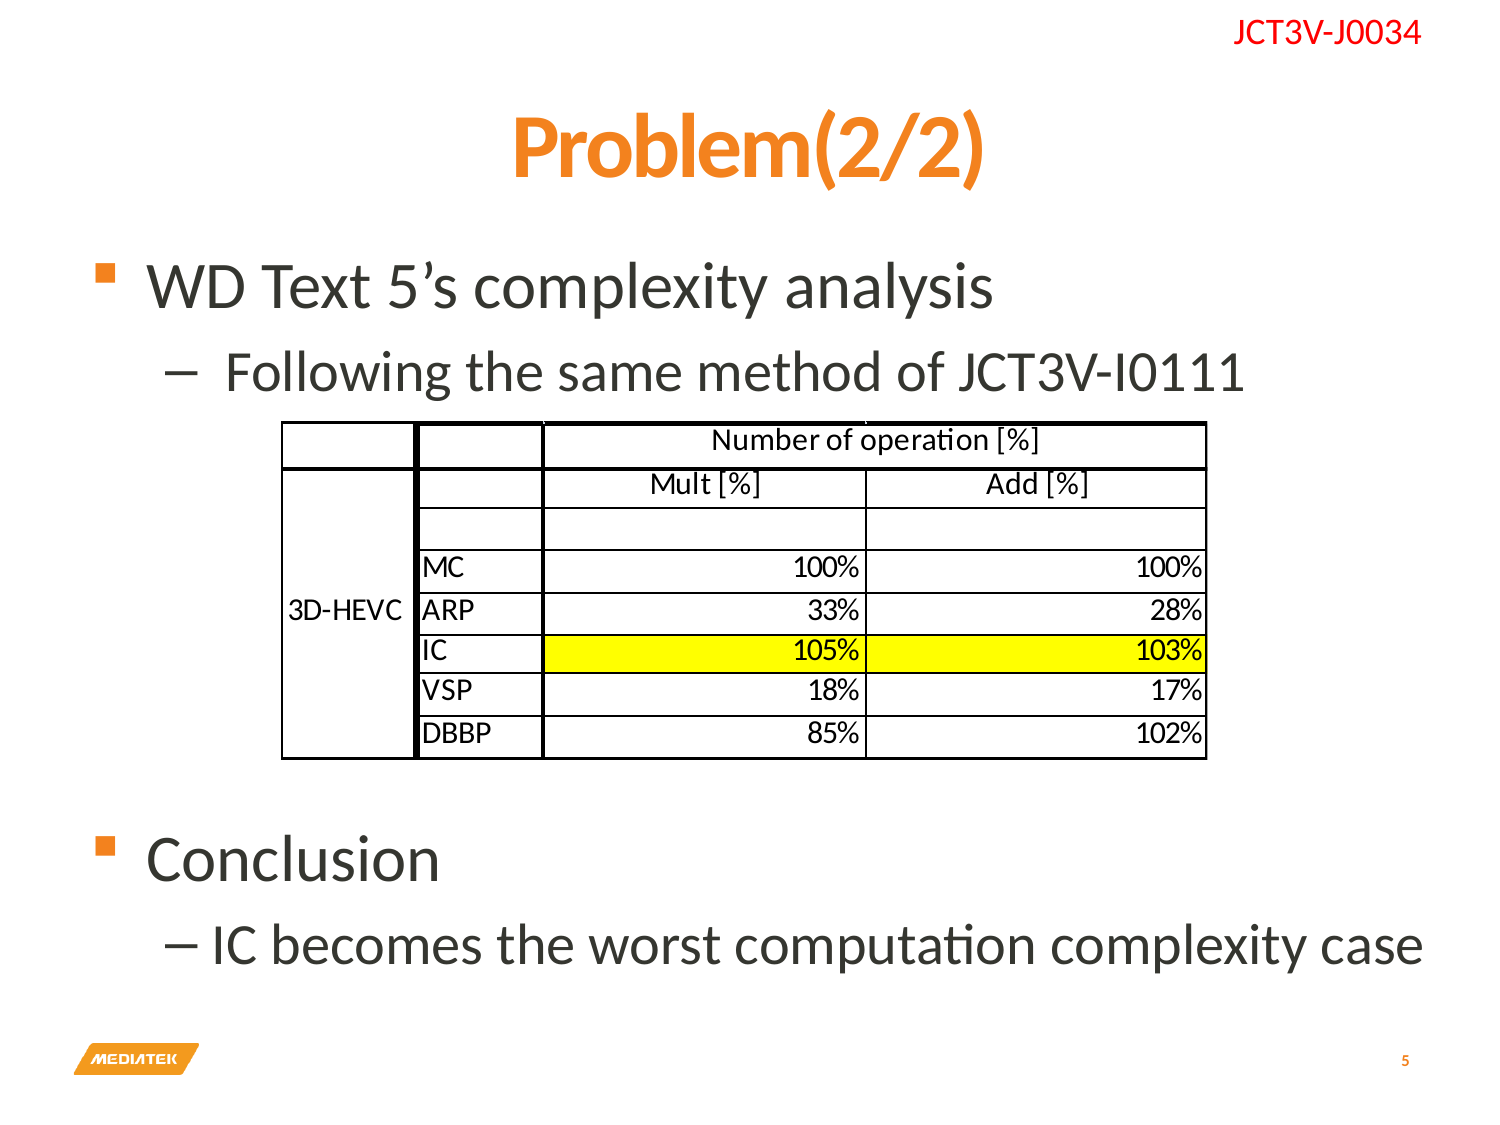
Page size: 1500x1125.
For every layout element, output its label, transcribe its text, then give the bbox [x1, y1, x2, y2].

picture [280, 421, 1210, 762]
list WD Text 5’s complexity analysis Following the same method of JCT3V-I0111 Conclusion IC becomes the worst computation complexity case [75, 234, 1477, 990]
picture [73, 1043, 199, 1075]
slide_number 5 [1251, 1029, 1425, 1090]
title Problem(2/2) [75, 99, 1425, 234]
